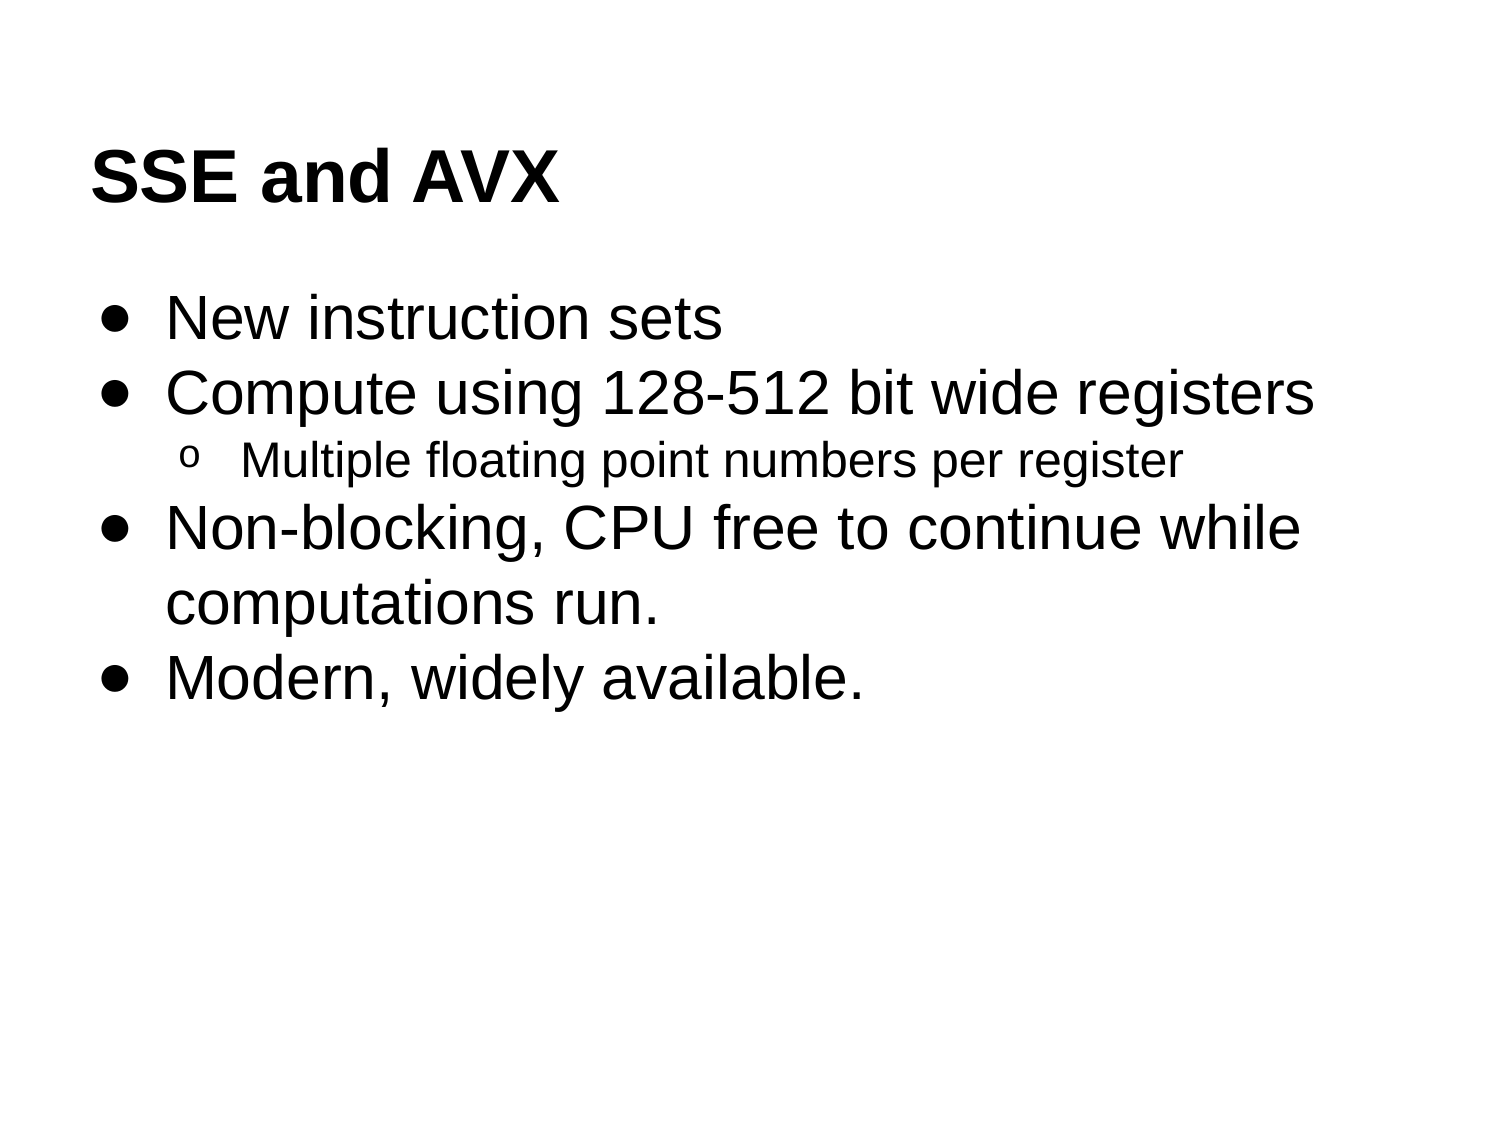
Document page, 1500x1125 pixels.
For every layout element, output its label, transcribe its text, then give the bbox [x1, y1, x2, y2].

title SSE and AVX [75, 45, 1425, 233]
list New instruction sets Compute using 128-512 bit wide registers Multiple floating point numbers per register Non-blocking, CPU free to continue while computations run. Modern, widely available. [75, 262, 1425, 1078]
